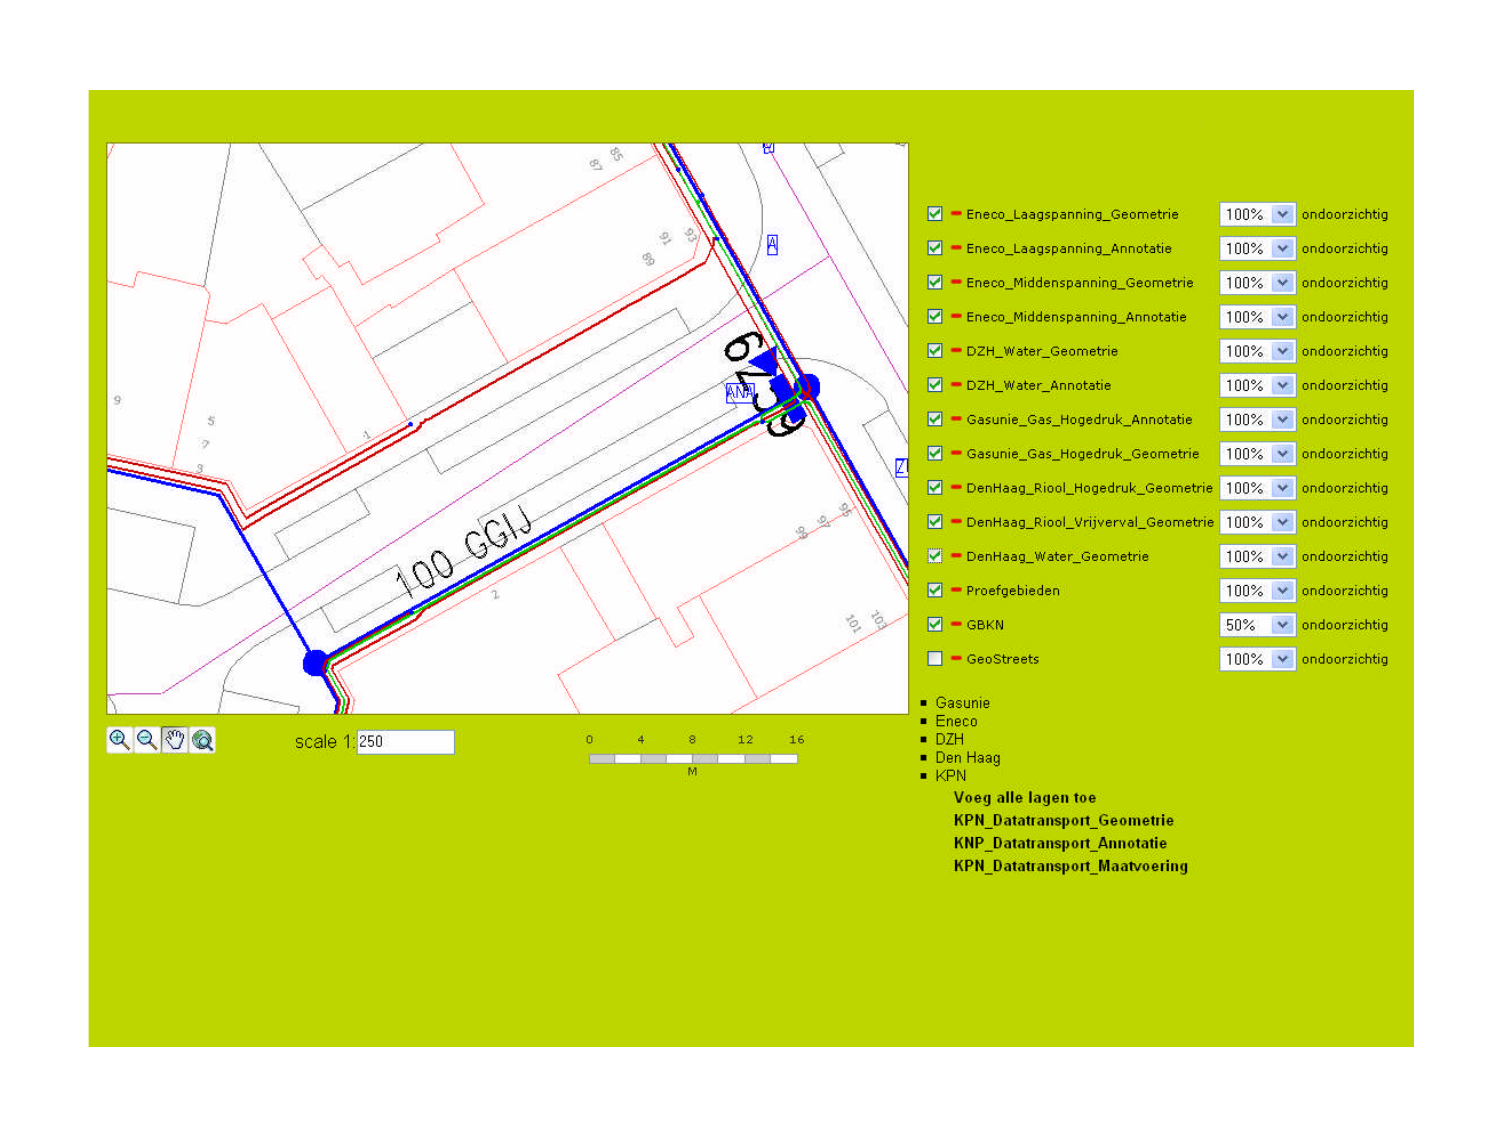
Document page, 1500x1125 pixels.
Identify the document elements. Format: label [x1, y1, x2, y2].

picture [88, 90, 1414, 1047]
